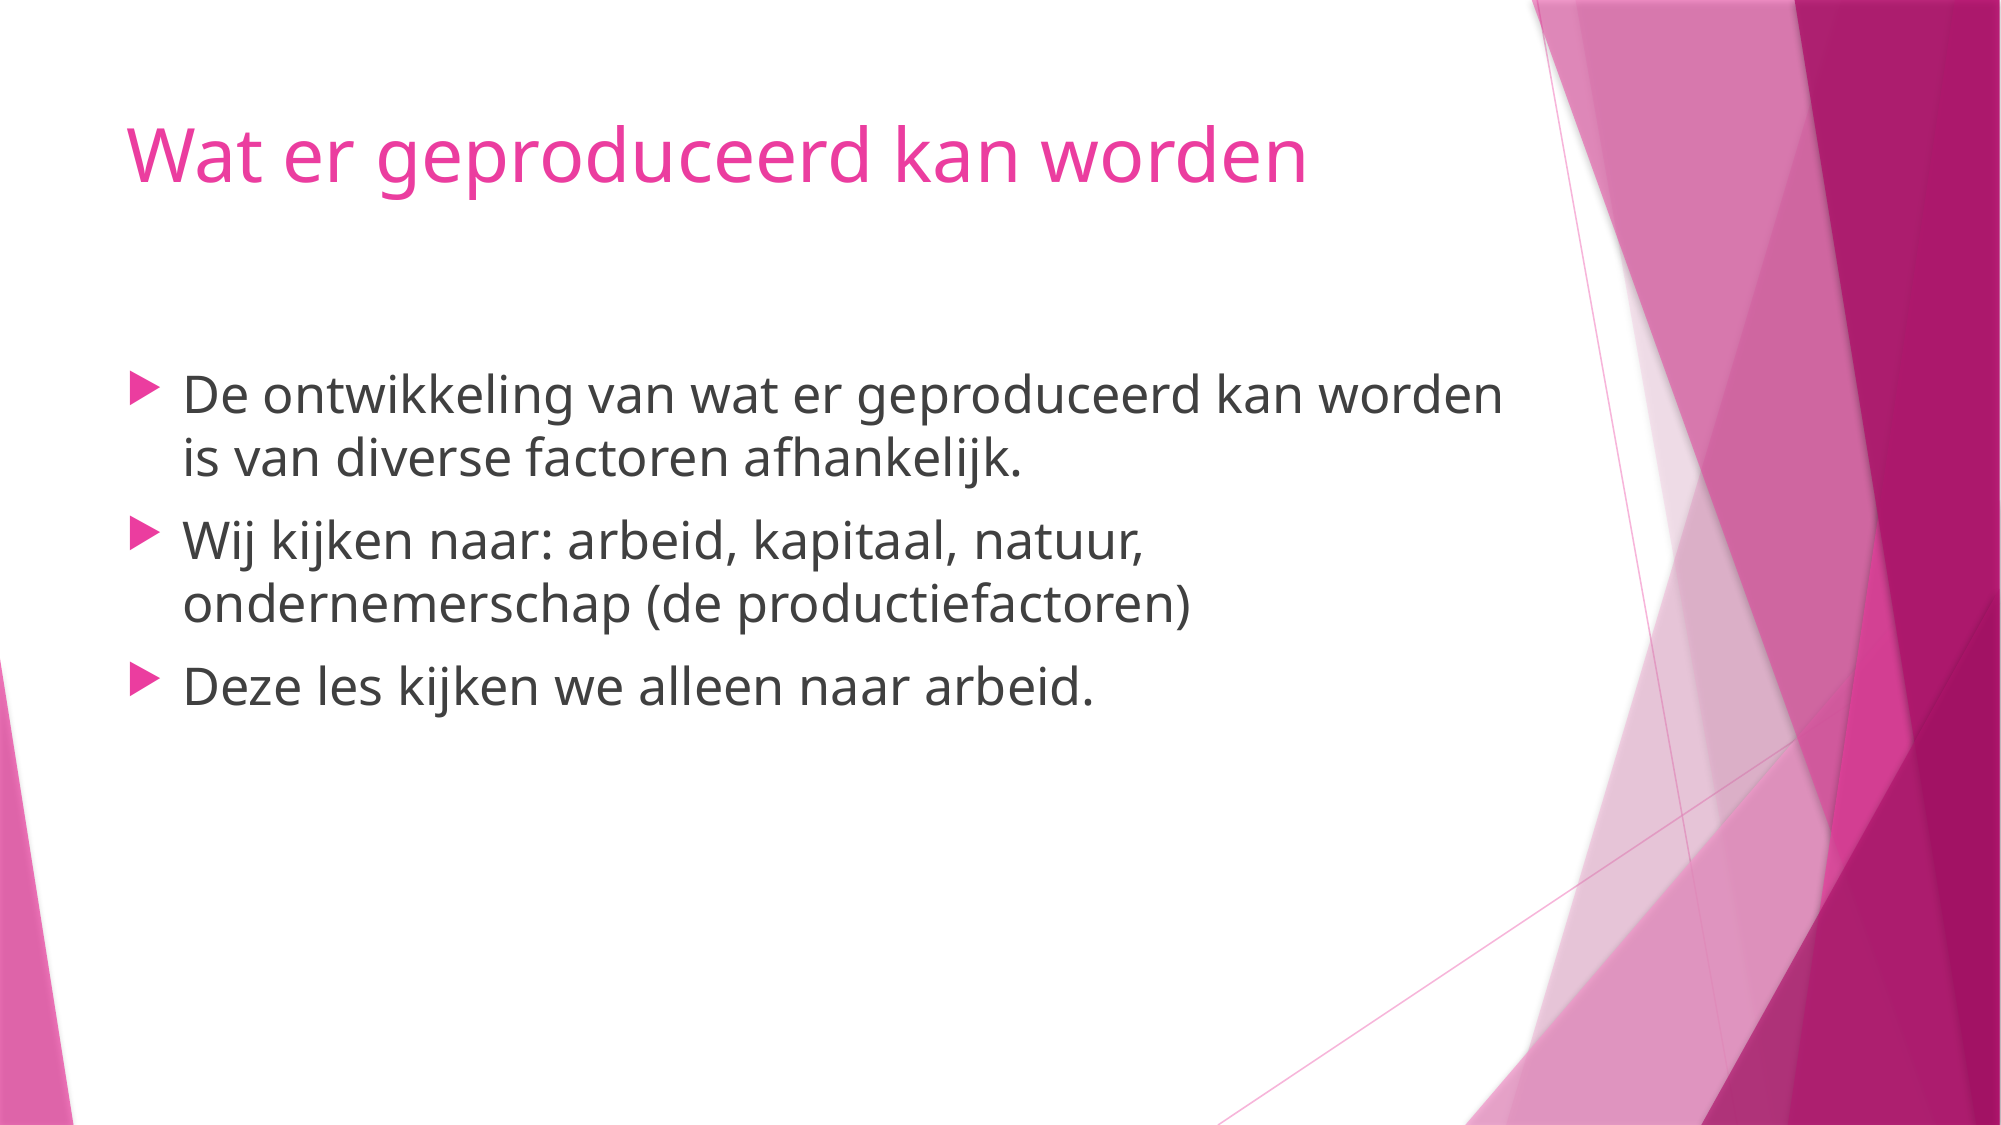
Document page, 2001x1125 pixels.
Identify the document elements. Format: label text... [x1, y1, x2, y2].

list De ontwikkeling van wat er geproduceerd kan worden is van diverse factoren afhankelijk. Wij kijken naar: arbeid, kapitaal, natuur, ondernemerschap (de productiefactoren) Deze les kijken we alleen naar arbeid. [111, 354, 1522, 992]
title Wat er geproduceerd kan worden [111, 99, 1522, 317]
